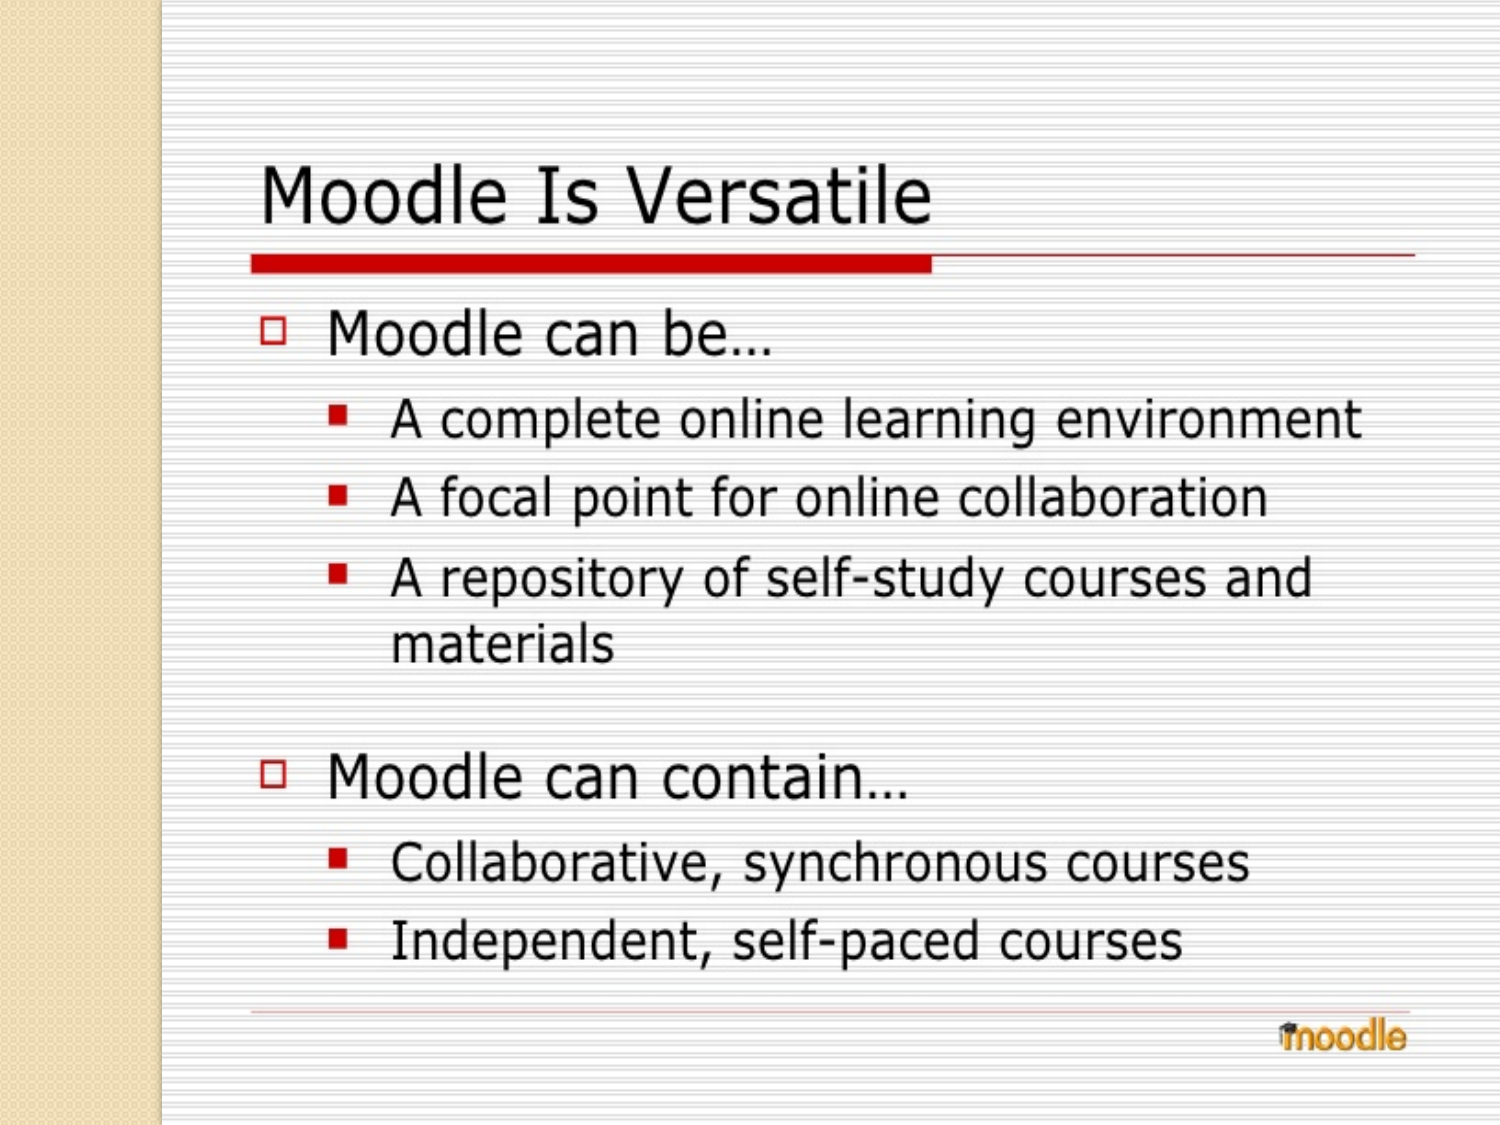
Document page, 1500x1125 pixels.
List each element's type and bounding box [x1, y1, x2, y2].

picture [162, 0, 1500, 1125]
